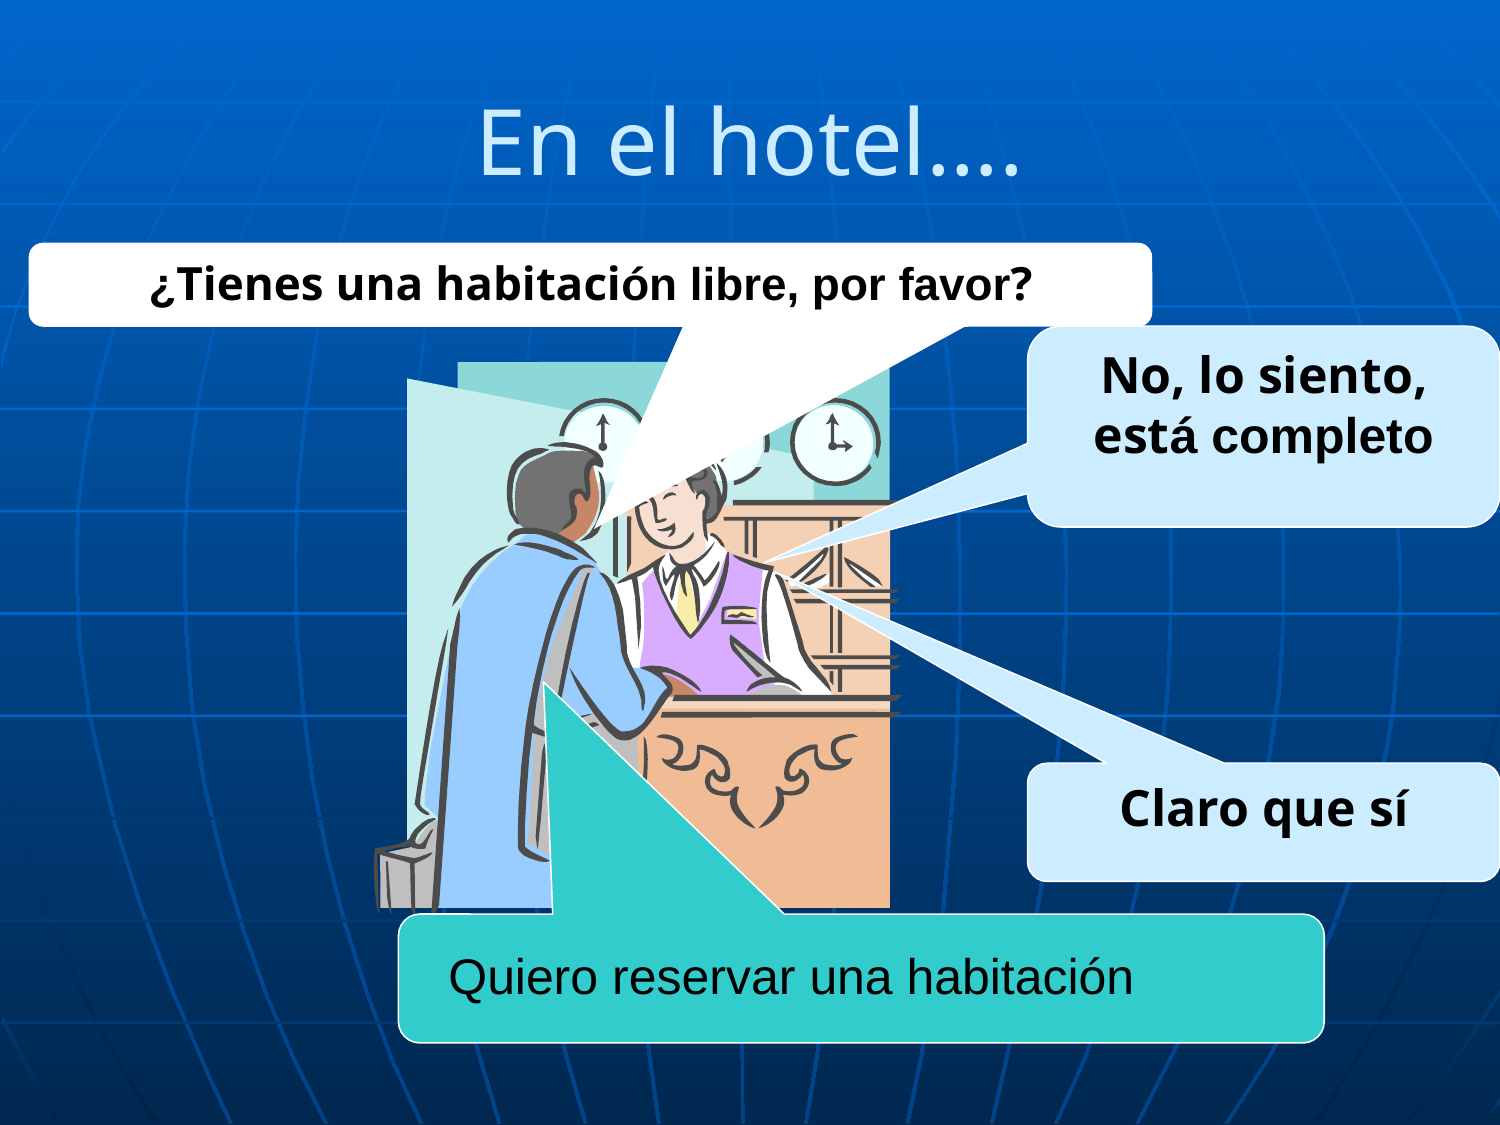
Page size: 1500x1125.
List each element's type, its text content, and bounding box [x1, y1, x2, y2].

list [371, 361, 903, 918]
text_box Claro que sí [907, 628, 1500, 882]
text_box ¿Tienes una habitación libre, por favor? [29, 243, 1152, 361]
text_box [398, 914, 1325, 1043]
text_box Quiero reservar una habitación [433, 937, 1278, 1013]
text_box No, lo siento, está completo [907, 326, 1500, 528]
title En el hotel…. [74, 45, 1426, 233]
